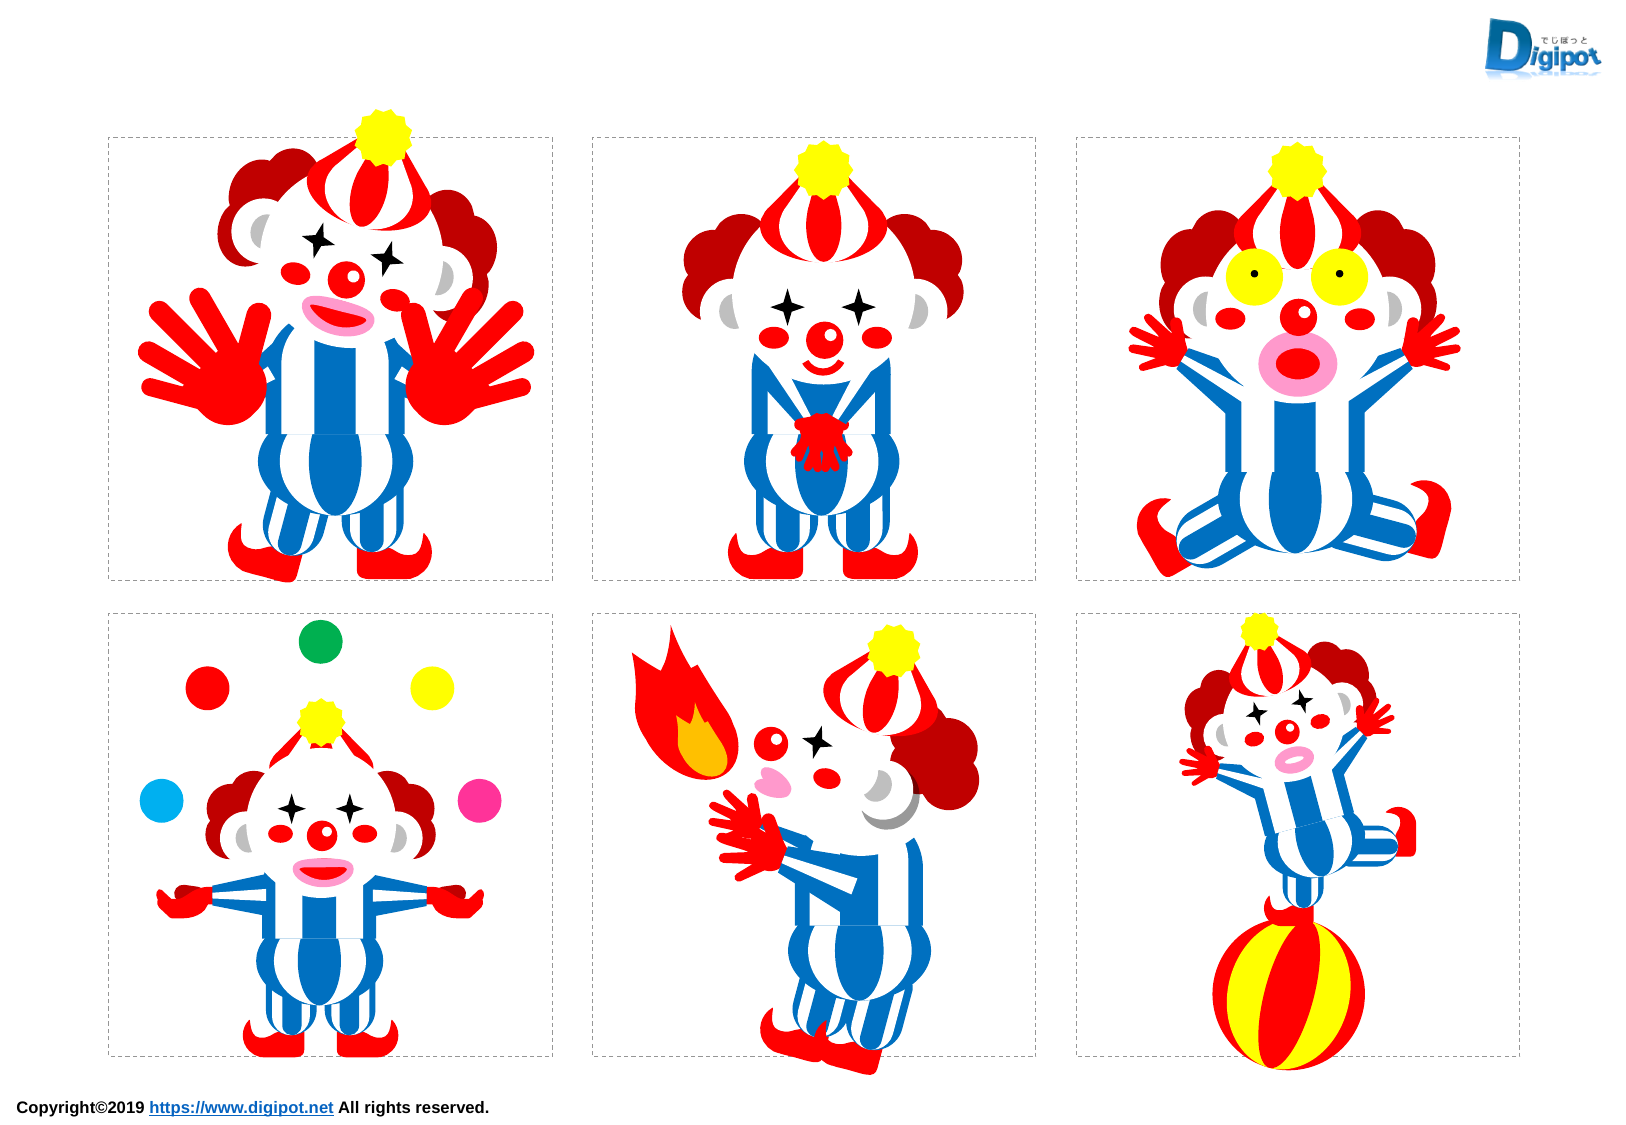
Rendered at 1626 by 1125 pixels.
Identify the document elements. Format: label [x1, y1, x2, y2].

text_box [1174, 608, 1403, 1071]
text_box [682, 140, 964, 580]
text_box [631, 623, 980, 1072]
picture [1485, 18, 1602, 82]
text_box [139, 619, 502, 1058]
text_box [134, 105, 539, 580]
text_box [1122, 141, 1468, 572]
